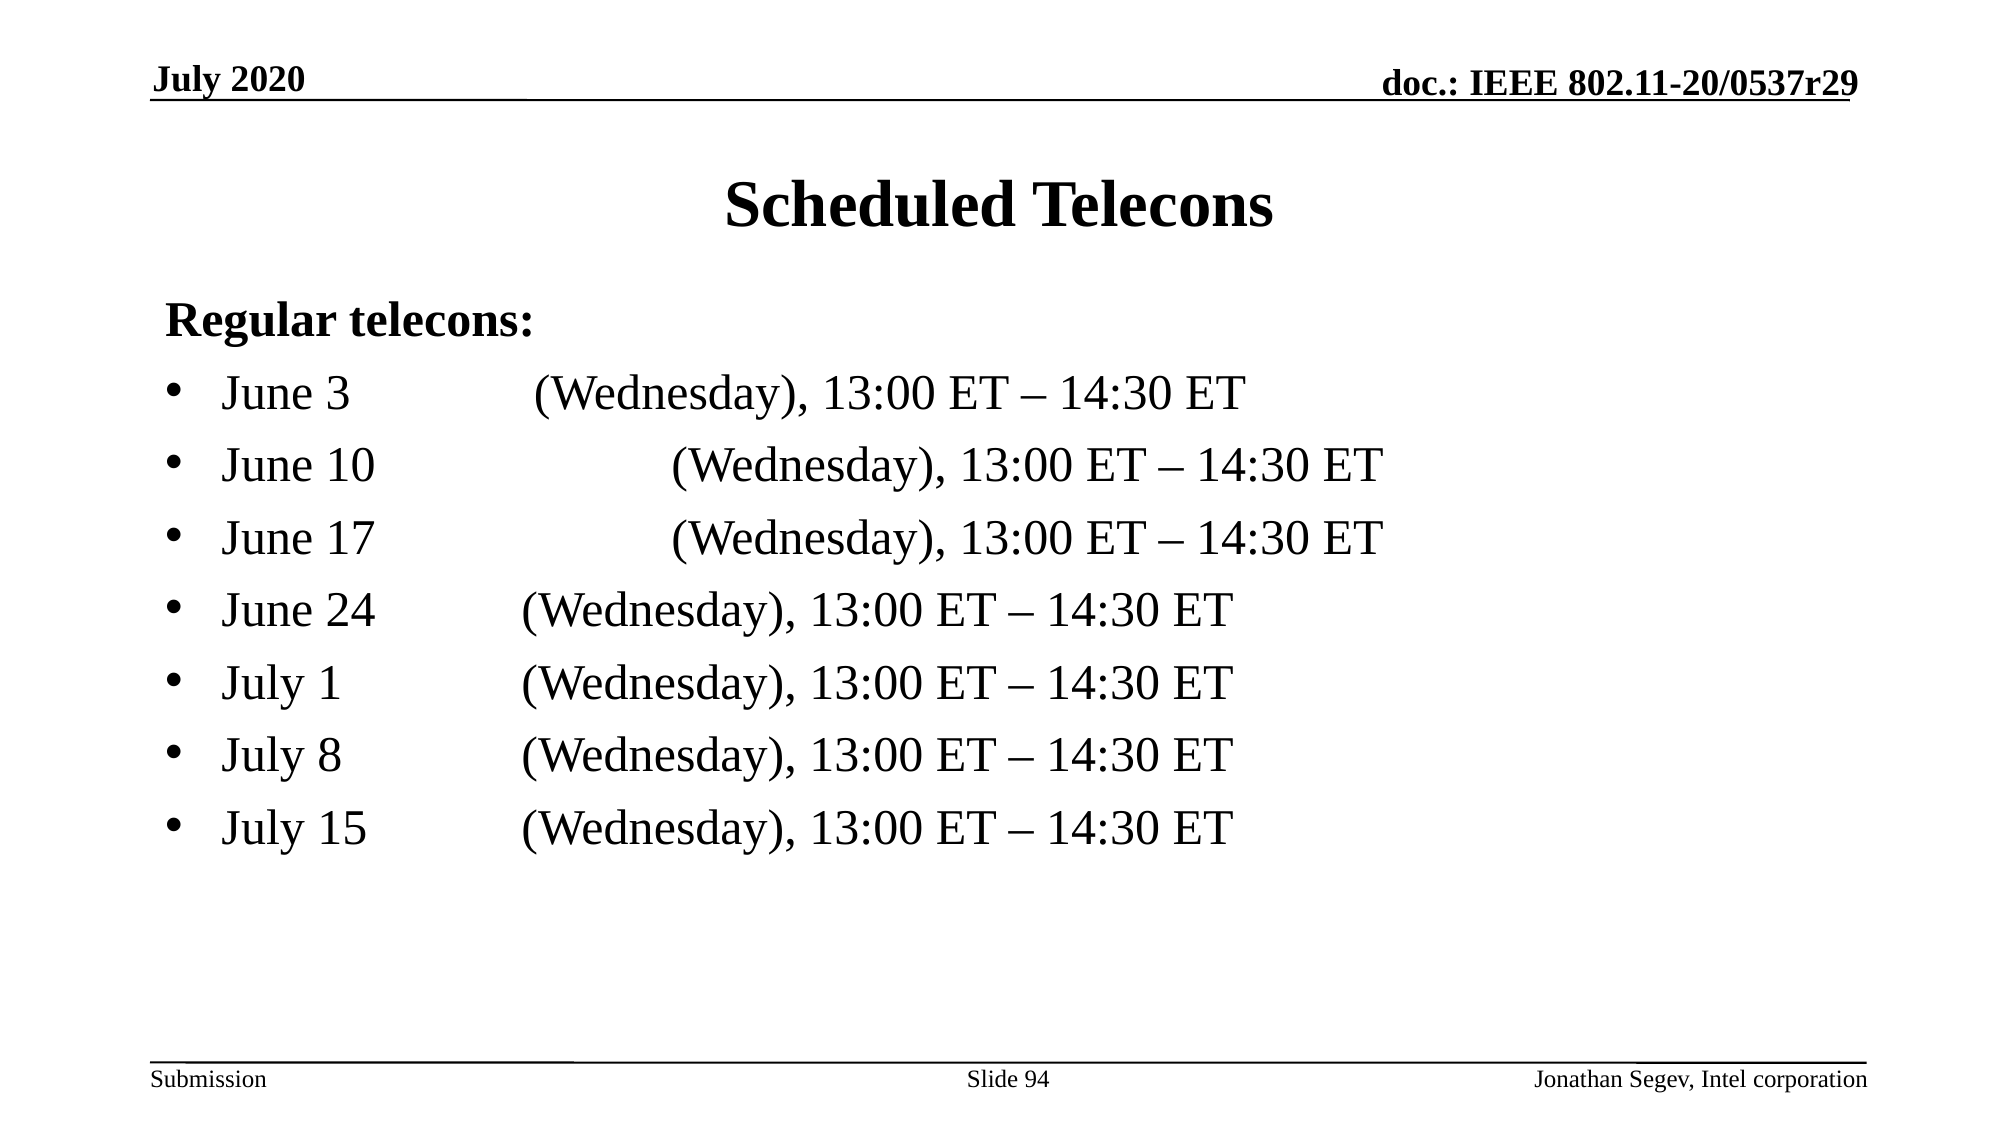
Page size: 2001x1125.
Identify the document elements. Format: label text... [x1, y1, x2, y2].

footer Jonathan Segev, Intel corporation [1171, 1061, 1869, 1093]
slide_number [152, 54, 563, 100]
title Scheduled Telecons [149, 112, 1850, 278]
slide_number Slide 94 [950, 1061, 1067, 1123]
list Regular telecons: June 3 (Wednesday), 13:00 ET – 14:30 ET June 10 (Wednesday), 13:00 ET – 14:30 ET June 17 (Wednesday), 13:00 ET – 14:30 ET June 24 (Wednesday), 13:00 ET – 14:30 ET July 1 (Wednesday), 13:00 ET – 14:30 ET July 8 (Wednesday), 13:00 ET – 14:30 ET July 15 (Wednesday), 13:00 ET – 14:30 ET [149, 278, 1850, 670]
